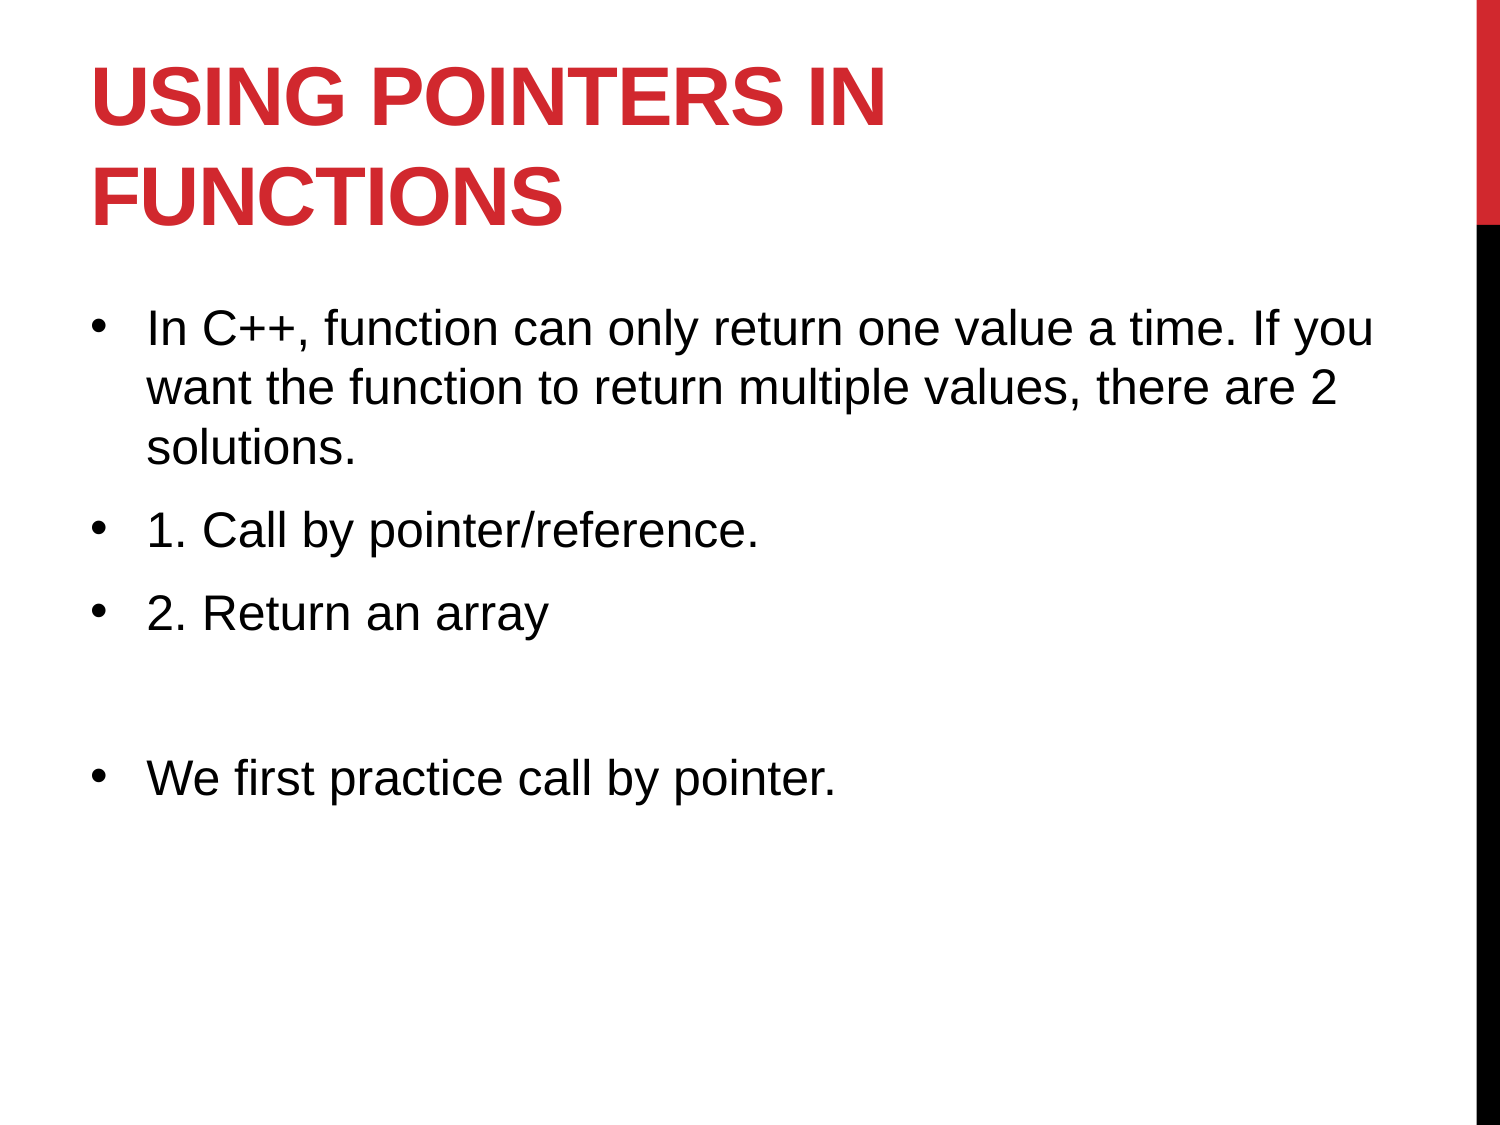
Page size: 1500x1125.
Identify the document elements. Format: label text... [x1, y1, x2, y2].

title Using pointers in functions [75, 25, 1333, 250]
list In C++, function can only return one value a time. If you want the function to return multiple values, there are 2 solutions. 1. Call by pointer/reference. 2. Return an array We first practice call by pointer. [75, 287, 1443, 1103]
